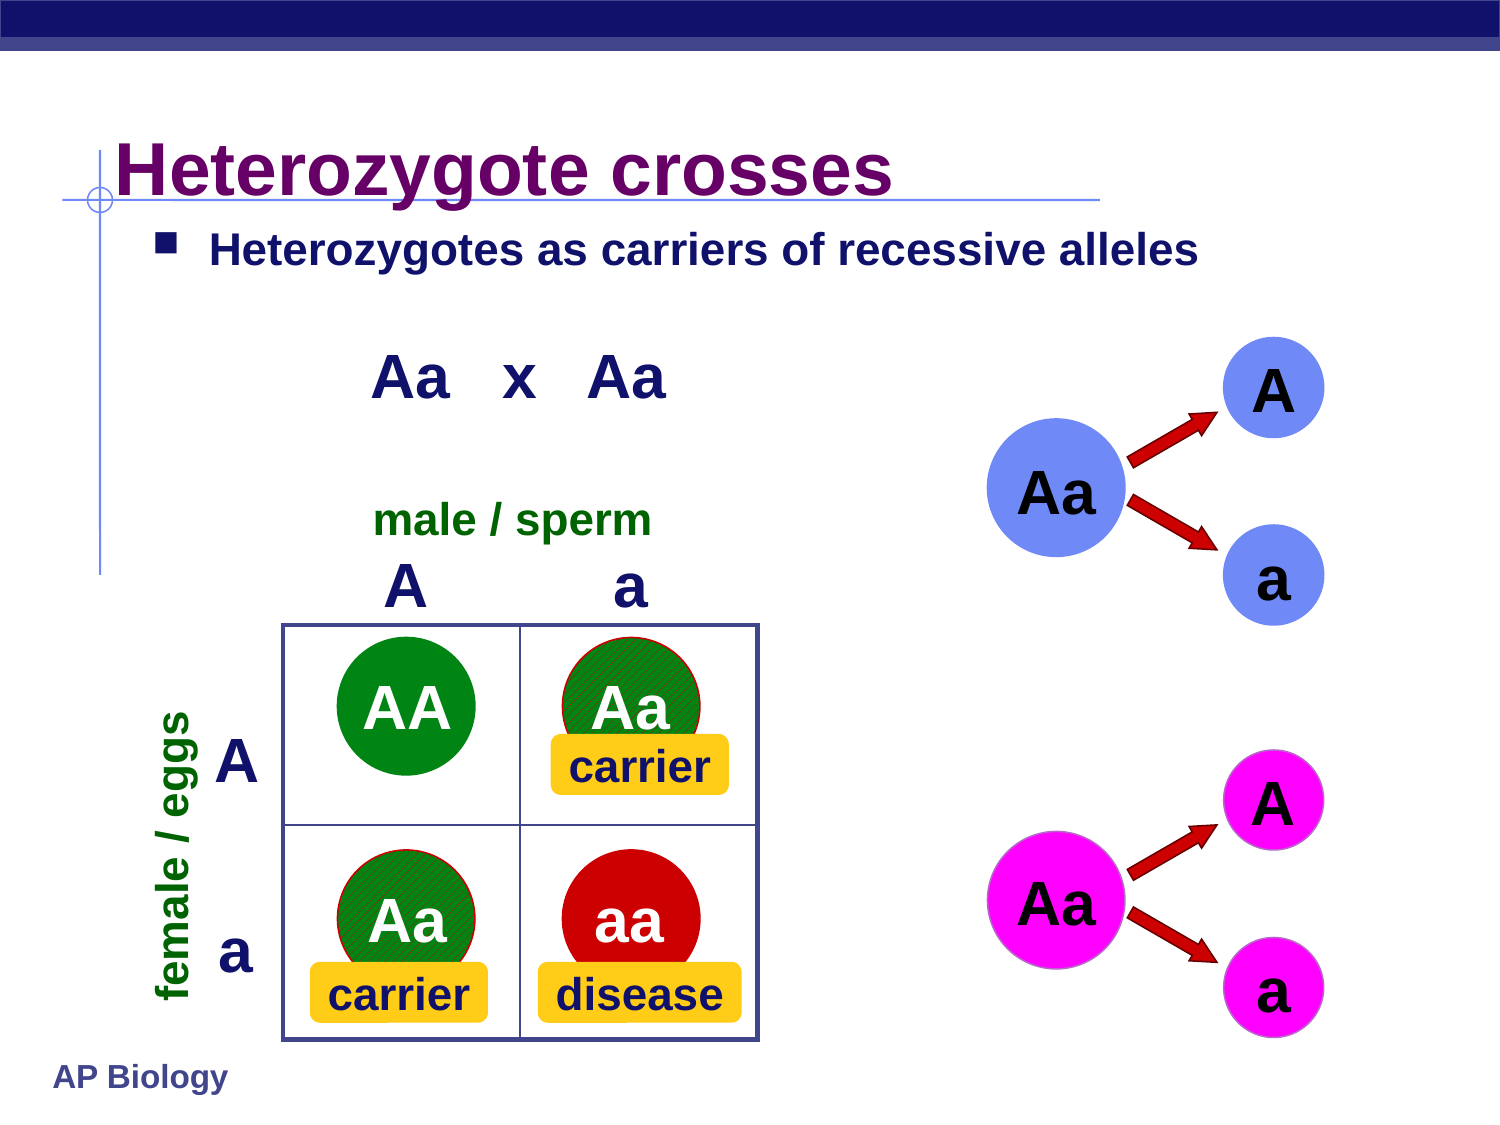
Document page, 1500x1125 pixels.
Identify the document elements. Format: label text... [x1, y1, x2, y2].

table_header [285, 627, 519, 824]
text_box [562, 637, 701, 776]
text_box carrier [309, 961, 488, 1023]
text_box Aa x Aa [249, 338, 788, 425]
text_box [337, 637, 476, 776]
table_cell [521, 826, 755, 1037]
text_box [337, 849, 476, 988]
list Heterozygotes as carriers of recessive alleles [137, 212, 1450, 338]
table_cell [285, 826, 519, 1037]
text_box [987, 831, 1118, 970]
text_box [357, 481, 669, 628]
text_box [1123, 749, 1324, 1038]
text_box disease [537, 961, 742, 1023]
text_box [987, 418, 1118, 557]
text_box carrier [550, 733, 729, 795]
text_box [562, 849, 701, 988]
title Heterozygote crosses [99, 112, 1375, 238]
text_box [134, 695, 276, 1017]
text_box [1123, 337, 1324, 626]
table_header [521, 627, 755, 824]
